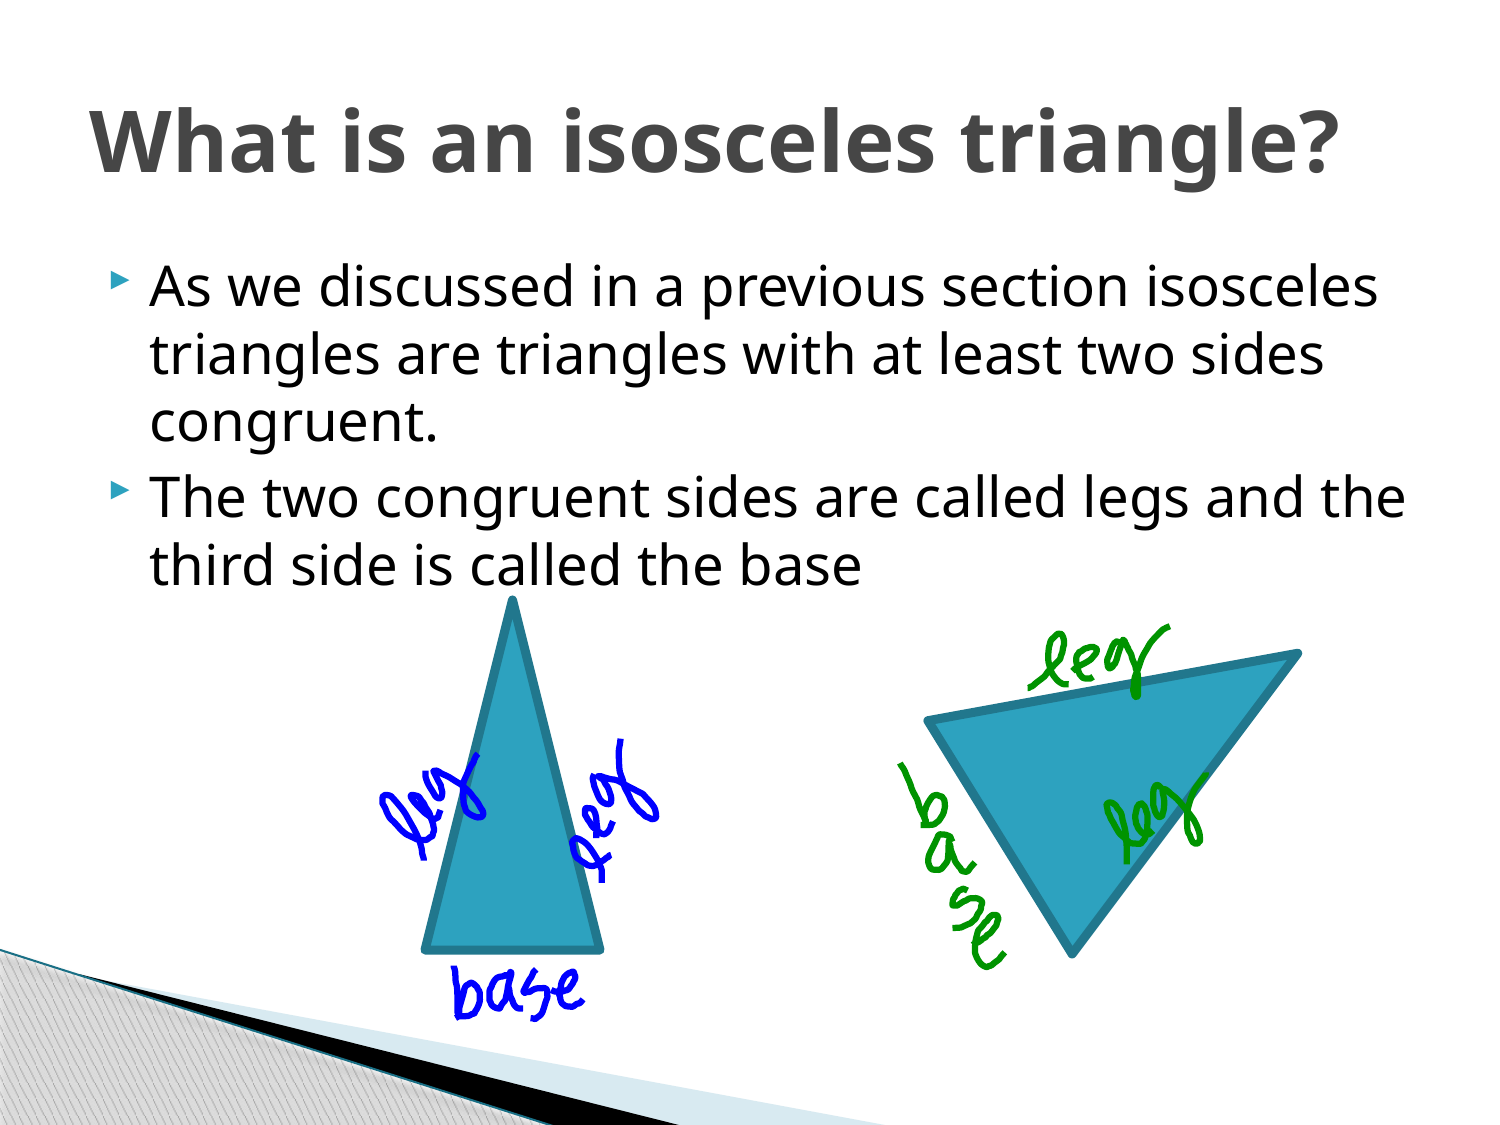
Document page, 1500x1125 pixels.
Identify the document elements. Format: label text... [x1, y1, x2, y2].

text_box [927, 833, 976, 873]
text_box [1027, 632, 1069, 689]
text_box [452, 965, 481, 1019]
text_box [420, 595, 605, 955]
text_box [424, 753, 485, 819]
text_box [488, 971, 524, 1010]
text_box [522, 968, 549, 1020]
text_box [951, 888, 983, 929]
title What is an isosceles triangle? [75, 45, 1425, 233]
text_box [1071, 646, 1098, 680]
text_box [571, 837, 612, 883]
text_box [550, 970, 584, 1008]
text_box [584, 807, 614, 839]
text_box [923, 648, 1303, 959]
text_box [1106, 625, 1171, 698]
text_box [899, 762, 946, 826]
text_box [591, 738, 657, 820]
text_box [1152, 772, 1207, 845]
text_box [972, 914, 1006, 968]
list As we discussed in a previous section isosceles triangles are triangles with at least two sides congruent. The two congruent sides are called legs and the third side is called the base [75, 243, 1425, 986]
text_box [1105, 801, 1154, 865]
text_box [381, 794, 442, 861]
